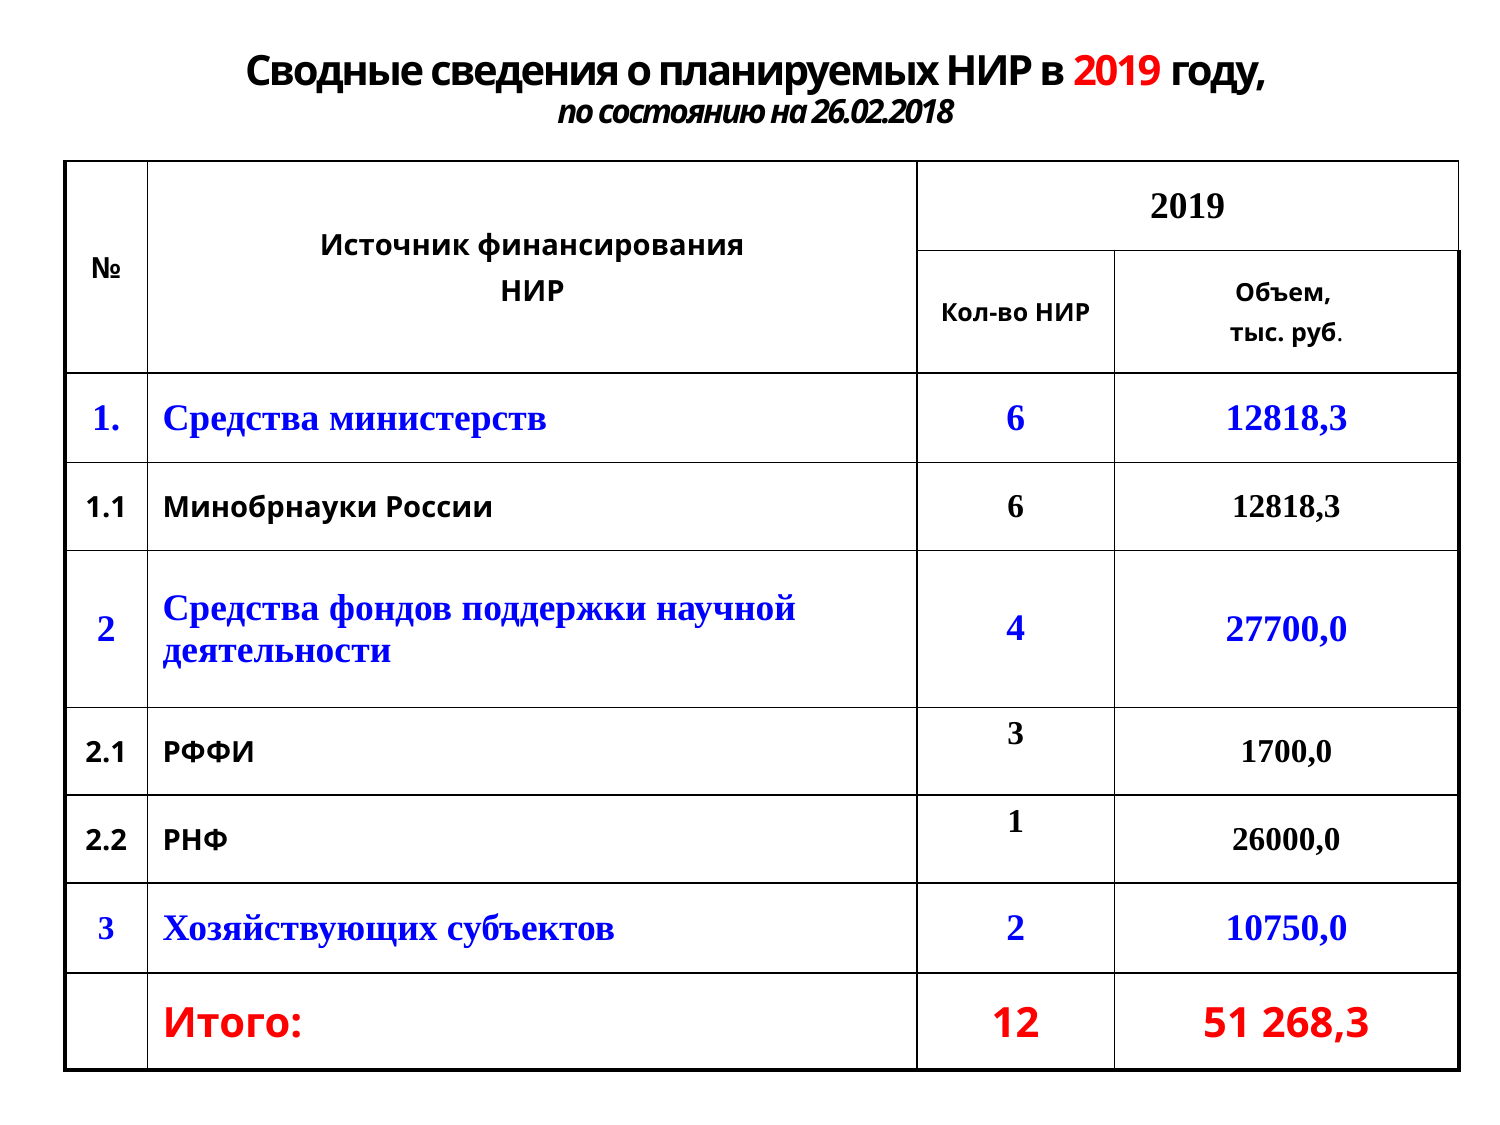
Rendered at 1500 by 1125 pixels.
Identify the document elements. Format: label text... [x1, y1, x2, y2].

table_cell 51 268,3 [1115, 974, 1457, 1068]
table_cell 4 [918, 551, 1114, 707]
table_cell 12818,3 [1115, 463, 1457, 550]
table_cell 1.1 [67, 463, 147, 550]
table_cell Средства министерств [148, 374, 916, 462]
table_cell 3 [918, 708, 1114, 794]
table_cell 2 [67, 551, 147, 707]
table_header Источник финансирования НИР [148, 162, 916, 372]
table_cell 1. [67, 374, 147, 462]
table_cell 3 [67, 884, 147, 972]
table_cell 1 [918, 796, 1114, 882]
table_header 2019 [918, 162, 1458, 250]
table_cell 1700,0 [1115, 708, 1457, 794]
table_cell РНФ [148, 796, 916, 882]
title Сводные сведения о планируемых НИР в 2019 году, по состоянию на 26.02.2018 [88, 30, 1424, 150]
table_cell 2.1 [67, 708, 147, 794]
table_cell Объем, тыс. руб. [1115, 251, 1457, 372]
table_cell 6 [918, 374, 1114, 462]
table_cell Минобрнауки России [148, 463, 916, 550]
table_cell 27700,0 [1115, 551, 1457, 707]
table_cell 12818,3 [1115, 374, 1457, 462]
table_cell Средства фондов поддержки научной деятельности [148, 551, 916, 707]
table_cell 6 [918, 463, 1114, 550]
table_cell Кол-во НИР [918, 251, 1114, 372]
table_cell 12 [918, 974, 1114, 1068]
table_cell 2 [918, 884, 1114, 972]
table_cell 26000,0 [1115, 796, 1457, 882]
table_header № [67, 162, 147, 372]
table_cell Итого: [148, 974, 916, 1068]
table_cell Хозяйствующих субъектов [148, 884, 916, 972]
table_cell 2.2 [67, 796, 147, 882]
table_cell 10750,0 [1115, 884, 1457, 972]
table_cell РФФИ [148, 708, 916, 794]
table_cell [67, 974, 147, 1068]
